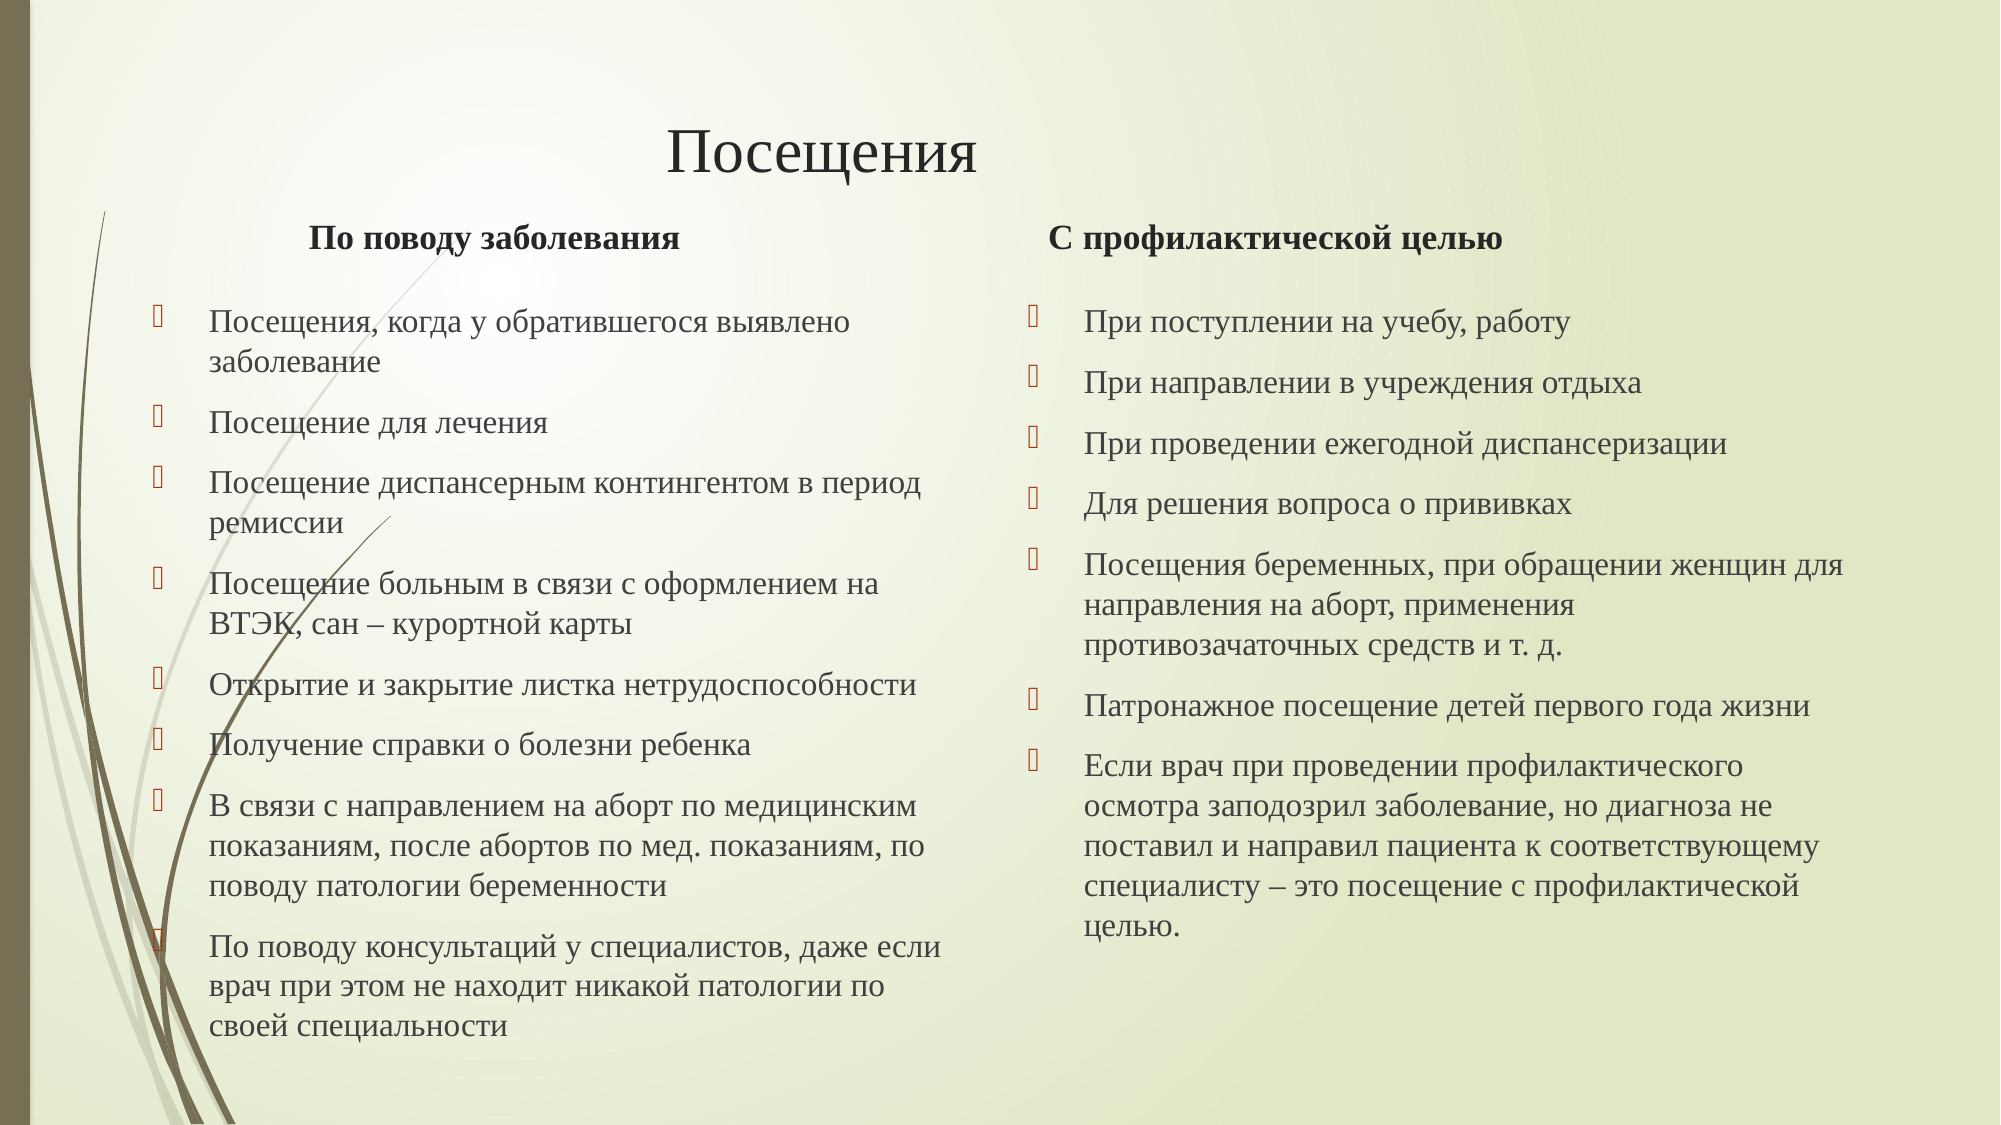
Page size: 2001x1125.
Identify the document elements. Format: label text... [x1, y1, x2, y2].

title Посещения По поводу заболевания С профилактической целью [149, 101, 1851, 273]
list Посещения, когда у обратившегося выявлено заболевание Посещение для лечения Посещение диспансерным контингентом в период ремиссии Посещение больным в связи с оформлением на ВТЭК, сан – курортной карты Открытие и закрытие листка нетрудоспособности Получение справки о болезни ребенка В связи с направлением на аборт по медицинским показаниям, после абортов по мед. показаниям, по поводу патологии беременности По поводу консультаций у специалистов, даже если врач при этом не находит никакой патологии по своей специальности [137, 291, 976, 1057]
list При поступлении на учебу, работу При направлении в учреждения отдыха При проведении ежегодной диспансеризации Для решения вопроса о прививках Посещения беременных, при обращении женщин для направления на аборт, применения противозачаточных средств и т. д. Патронажное посещение детей первого года жизни Если врач при проведении профилактического осмотра заподозрил заболевание, но диагноза не поставил и направил пациента к соответствующему специалисту – это посещение с профилактической целью. [1012, 291, 1875, 1085]
